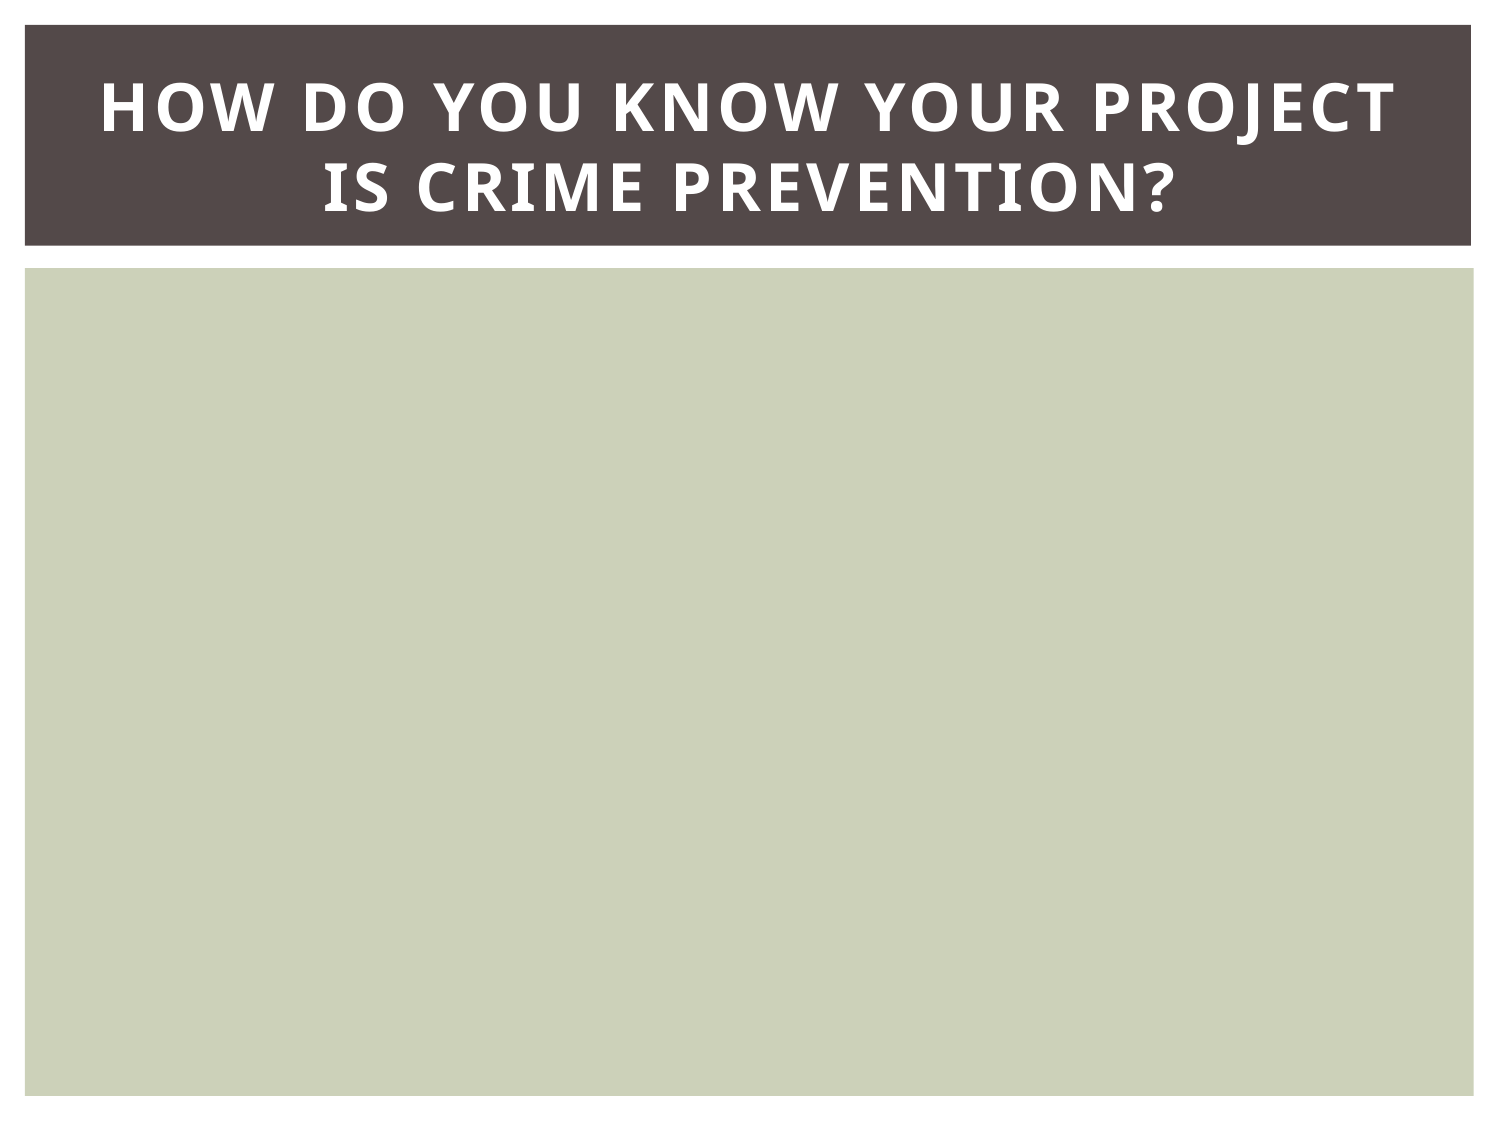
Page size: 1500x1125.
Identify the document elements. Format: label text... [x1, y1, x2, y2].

title How do you know your project is crime prevention? [62, 58, 1438, 232]
